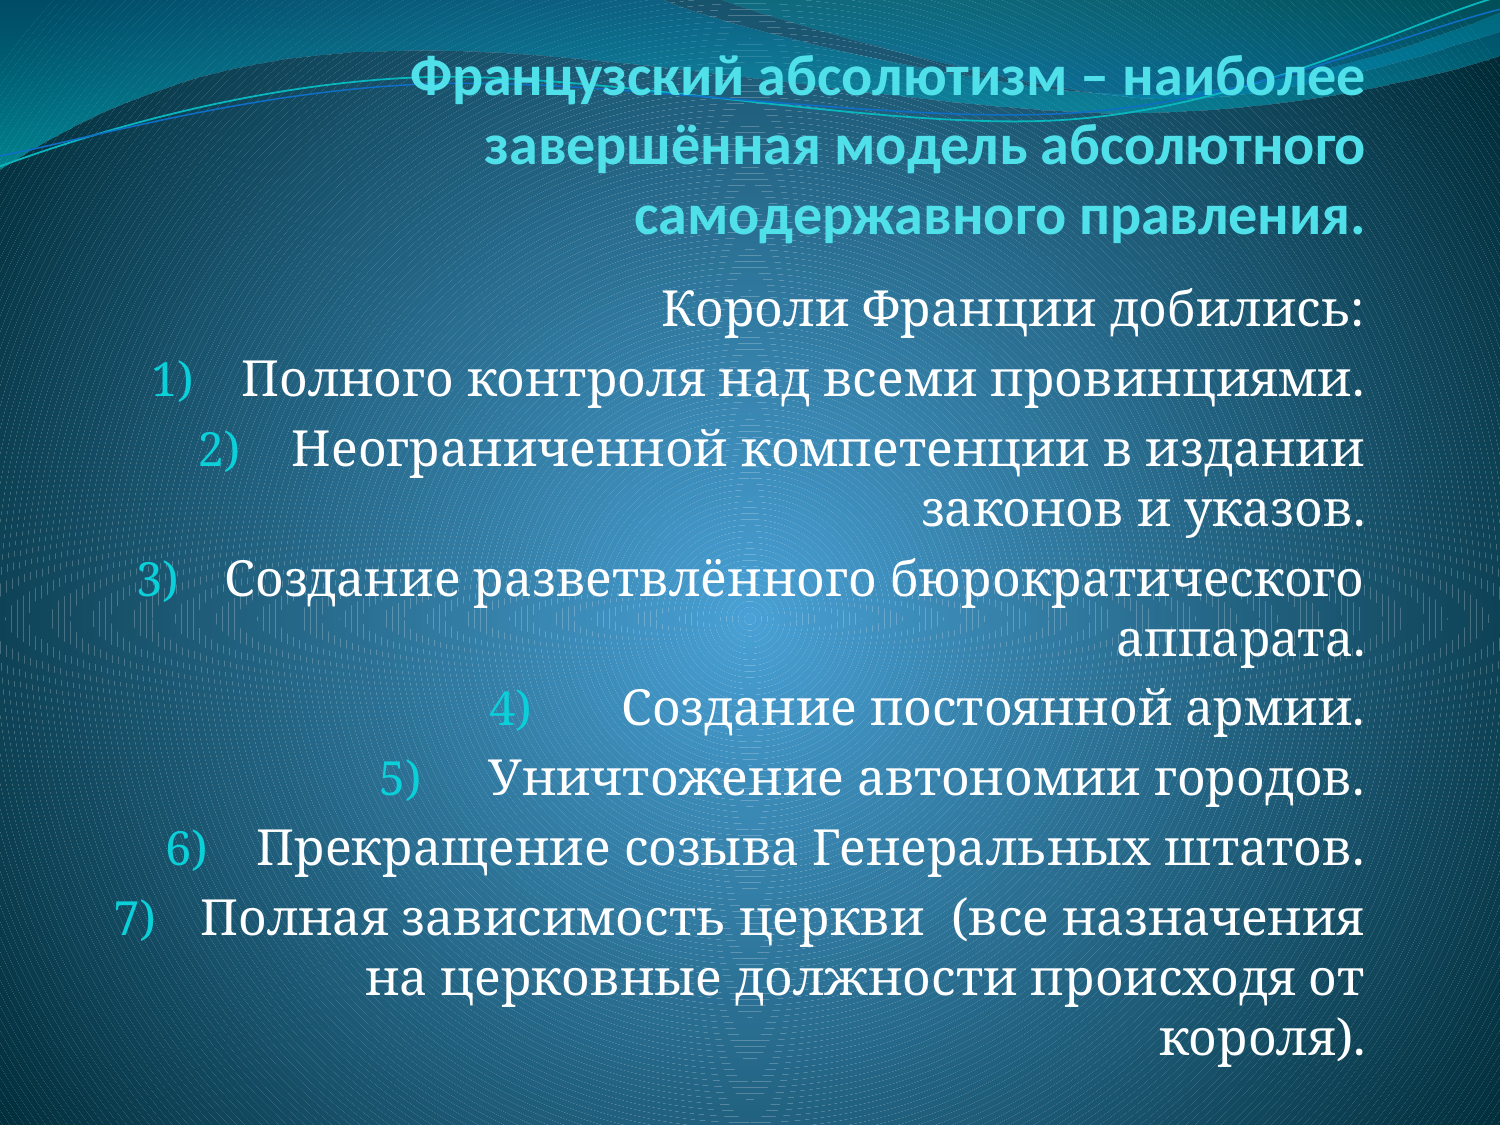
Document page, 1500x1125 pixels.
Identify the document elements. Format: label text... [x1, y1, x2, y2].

subtitle Короли Франции добились: Полного контроля над всеми провинциями. Неограниченной компетенции в издании законов и указов. Создание разветвлённого бюрократического аппарата. Создание постоянной армии. Уничтожение автономии городов. Прекращение созыва Генеральных штатов. Полная зависимость церкви (все назначения на церковные должности происходя от короля). [87, 269, 1376, 1079]
title Французский абсолютизм – наиболее завершённая модель абсолютного самодержавного правления. [82, 35, 1370, 247]
